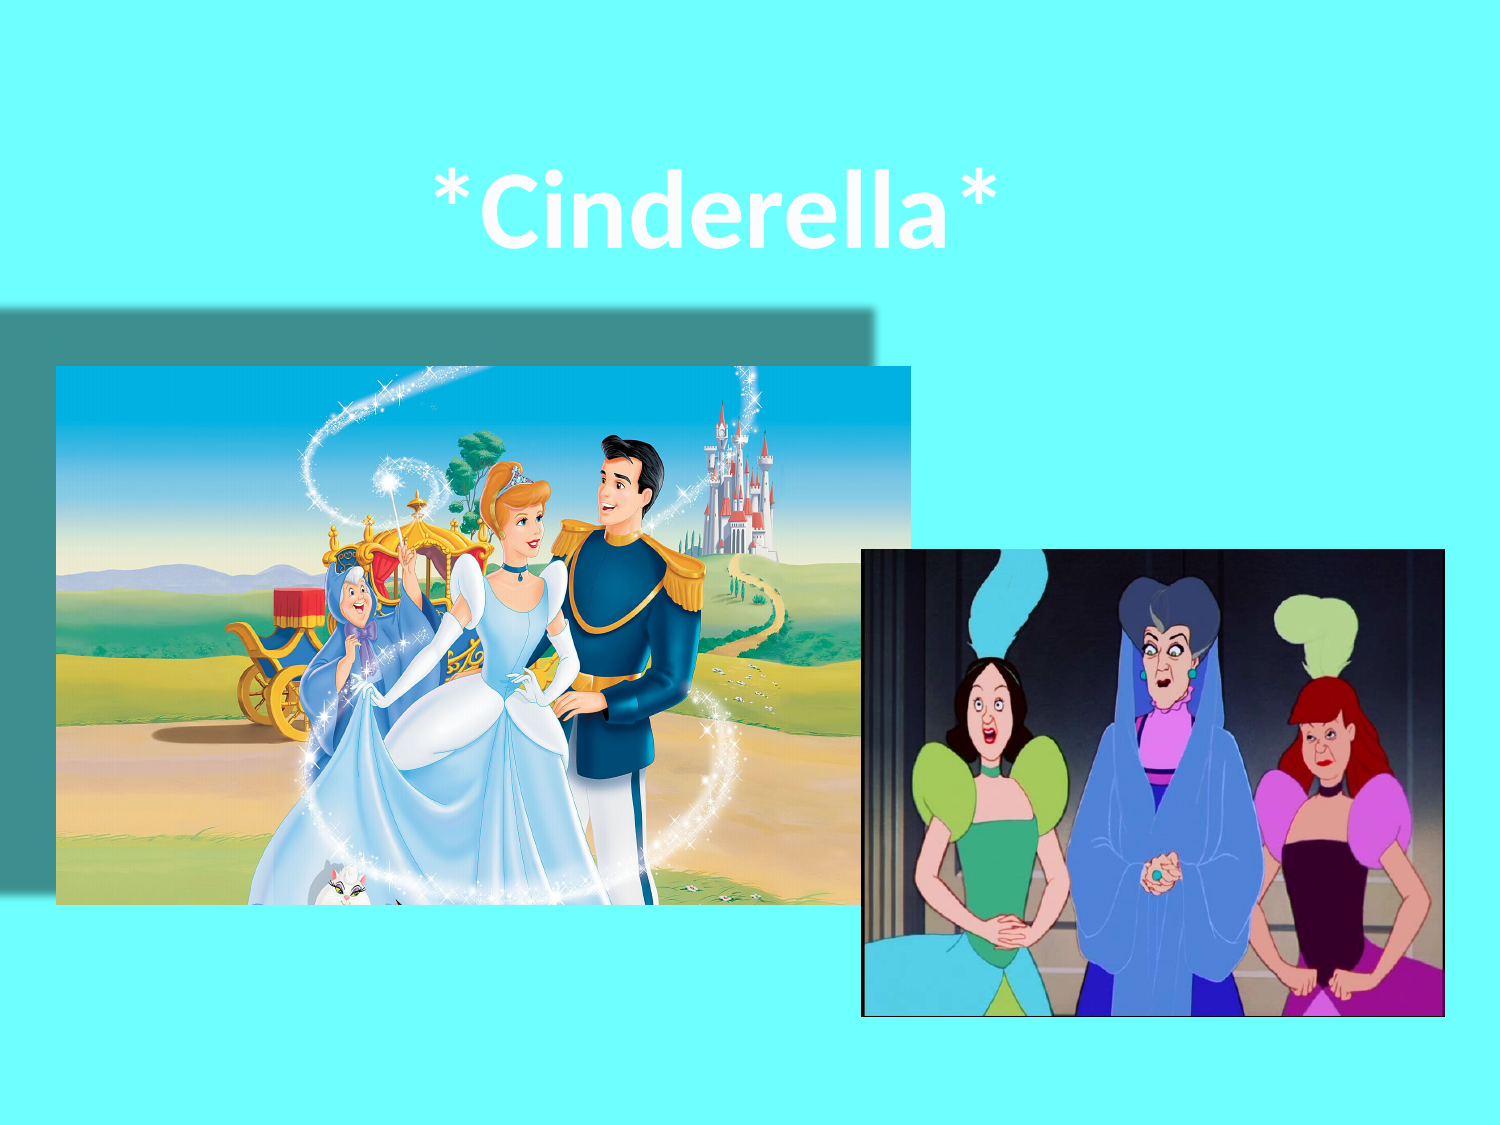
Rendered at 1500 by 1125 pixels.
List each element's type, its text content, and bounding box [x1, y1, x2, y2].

text_box *Cinderella* [279, 128, 1153, 279]
picture [56, 365, 1445, 1017]
